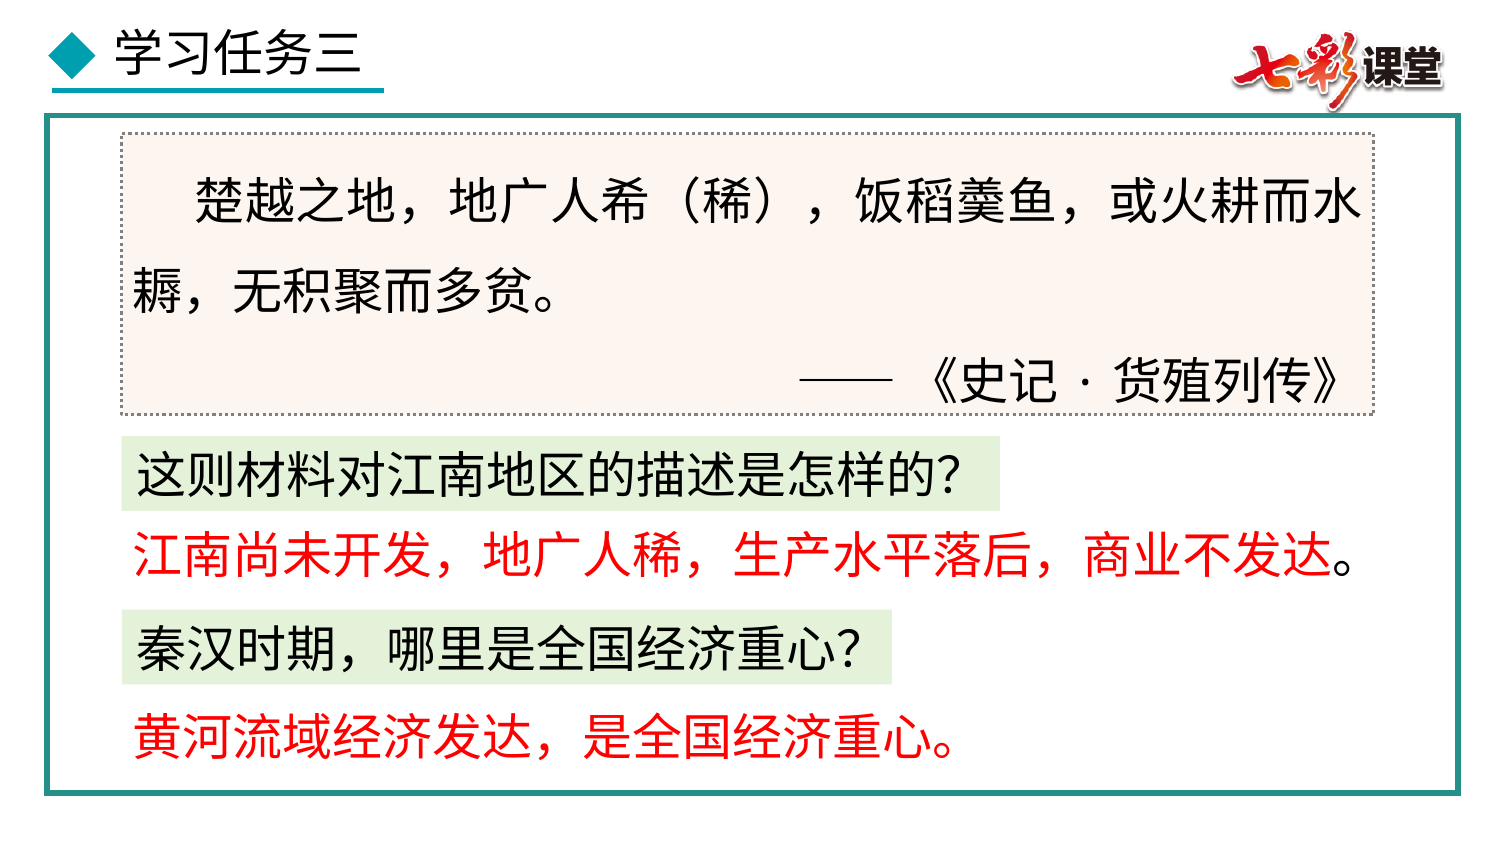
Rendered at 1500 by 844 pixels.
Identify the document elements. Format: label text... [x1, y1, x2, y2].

text_box 江南尚未开发，地广人稀，生产水平落后，商业不发达。 [121, 518, 1374, 590]
text_box 黄河流域经济发达，是全国经济重心。 [121, 699, 960, 771]
text_box 这则材料对江南地区的描述是怎样的？ [121, 436, 1000, 511]
picture [1228, 26, 1449, 113]
text_box 楚越之地，地广人希（稀），饭稻羮鱼，或火耕而水耨，无积聚而多贫。 ——《史记·货殖列传》 [121, 133, 1374, 415]
text_box 秦汉时期，哪里是全国经济重心？ [121, 609, 892, 685]
